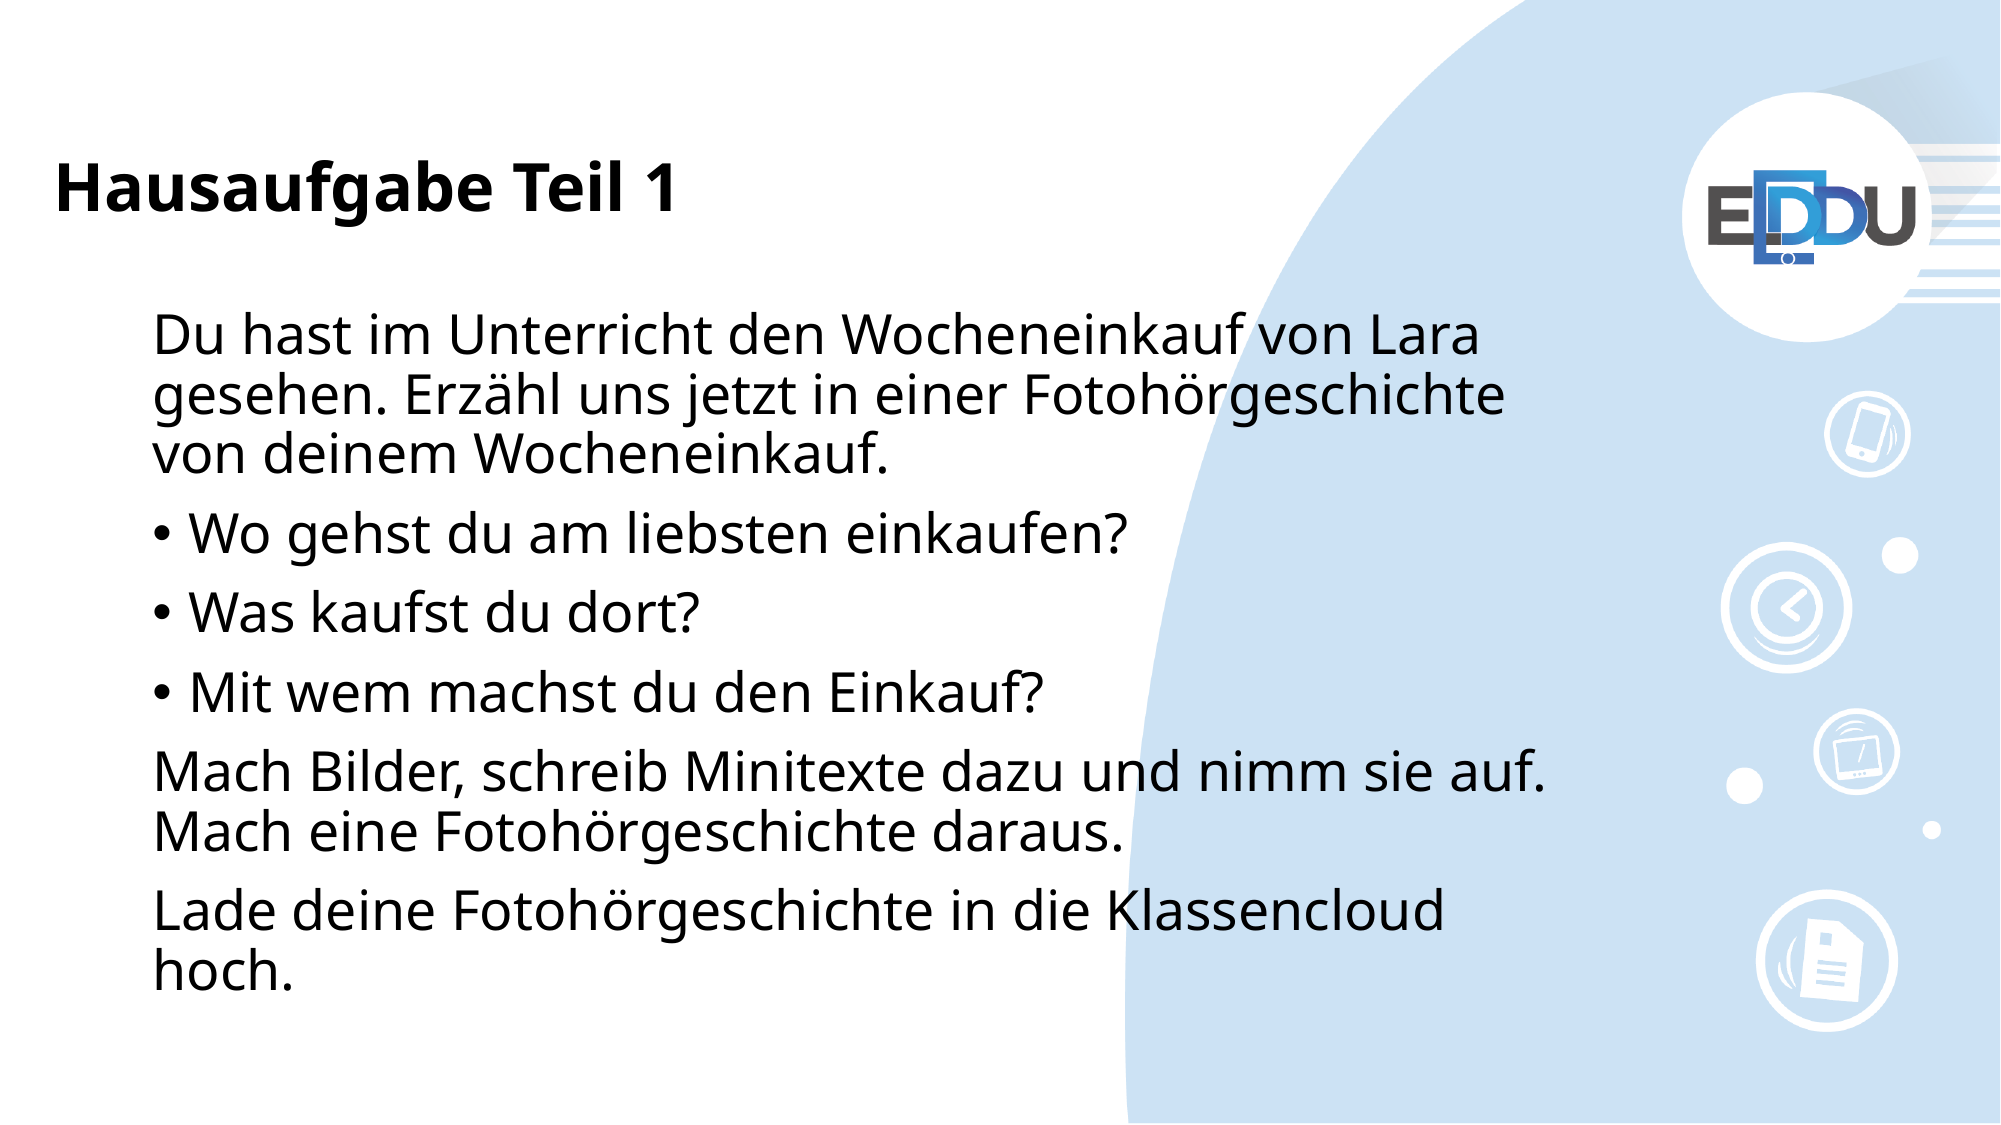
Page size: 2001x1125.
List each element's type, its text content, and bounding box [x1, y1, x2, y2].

title Hausaufgabe Teil 1 [38, 102, 1595, 278]
list Du hast im Unterricht den Wocheneinkauf von Lara gesehen. Erzähl uns jetzt in einer Fotohörgeschichte von deinem Wocheneinkauf. Wo gehst du am liebsten einkaufen? Was kaufst du dort? Mit wem machst du den Einkauf? Mach Bilder, schreib Minitexte dazu und nimm sie auf. Mach eine Fotohörgeschichte daraus. Lade deine Fotohörgeschichte in die Klassencloud hoch. [137, 299, 1595, 1014]
picture [0, 0, 2001, 1125]
